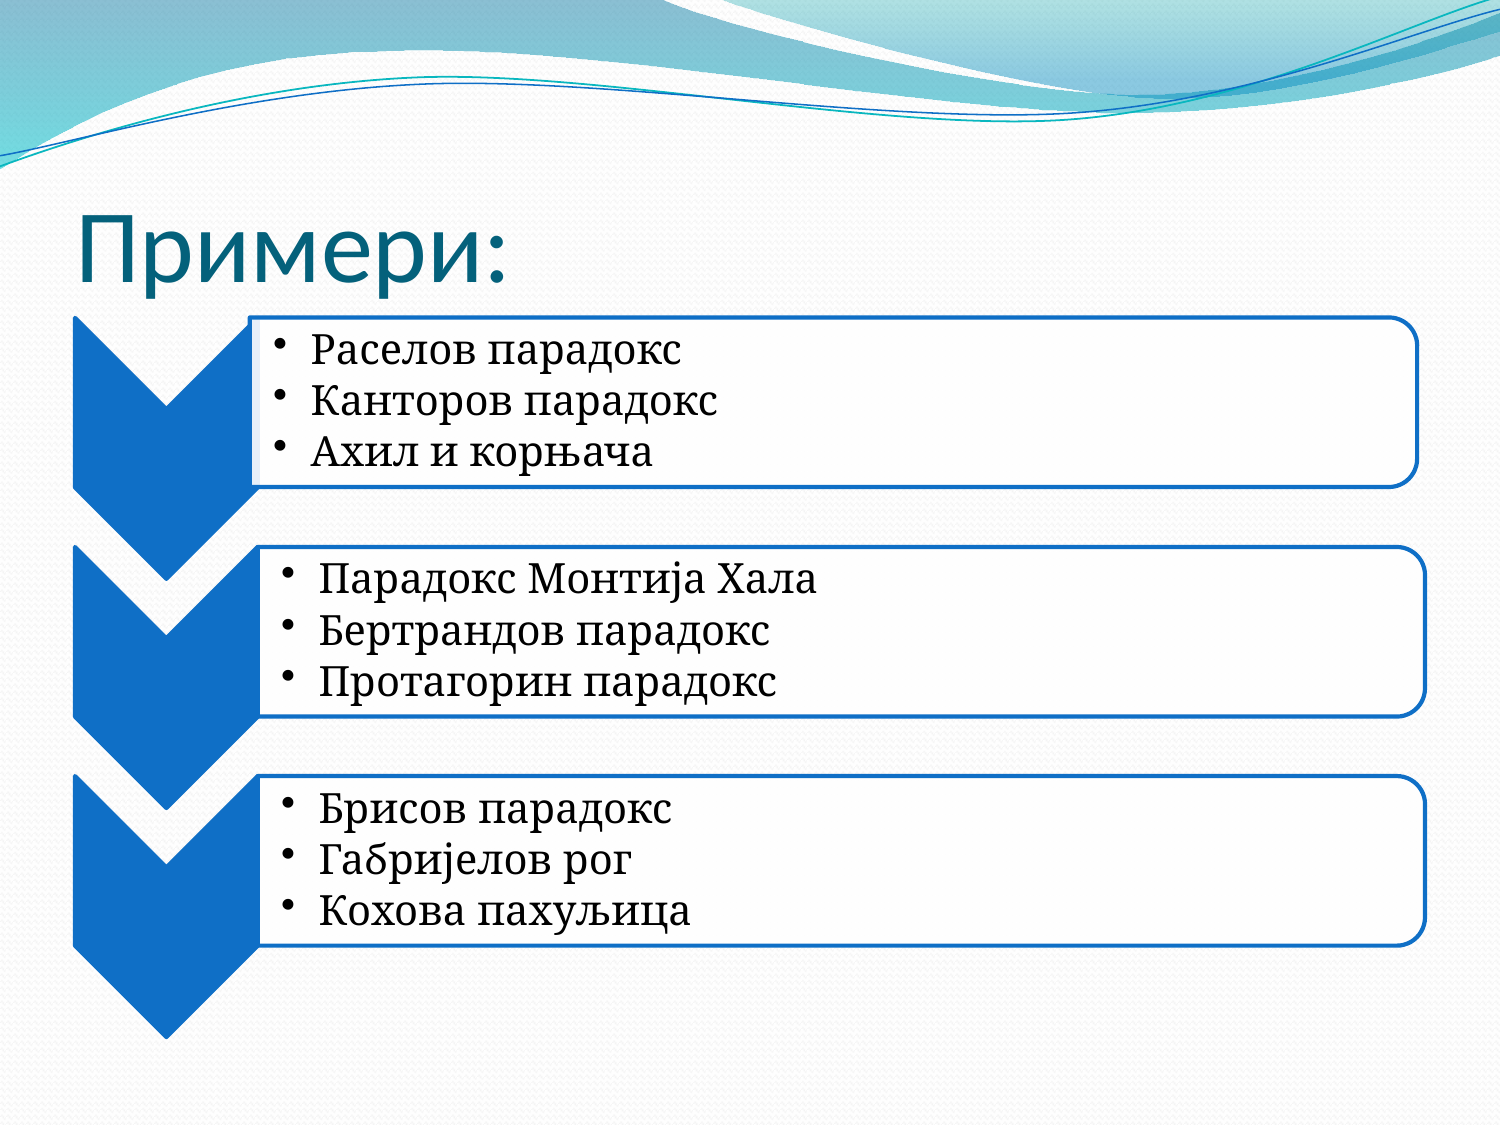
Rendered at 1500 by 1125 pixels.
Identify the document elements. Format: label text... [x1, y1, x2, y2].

title Примери: [75, 115, 1425, 303]
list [74, 317, 1426, 1038]
